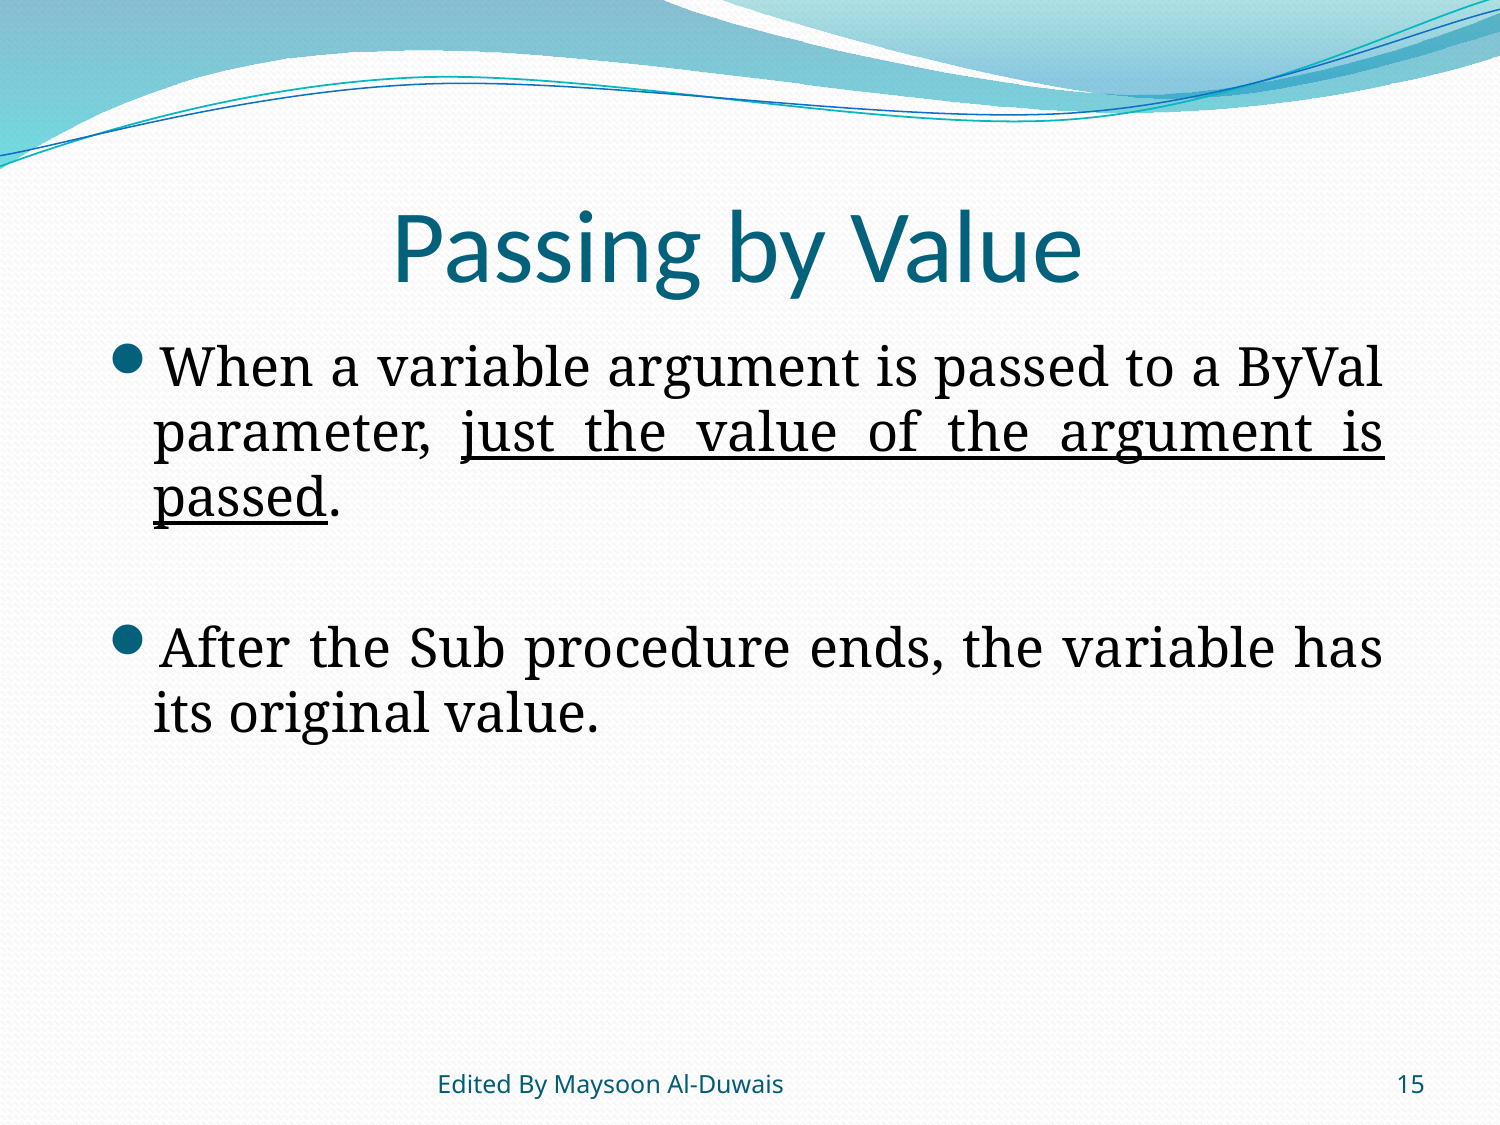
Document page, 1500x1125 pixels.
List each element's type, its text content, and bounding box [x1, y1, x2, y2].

title Passing by Value [75, 115, 1425, 303]
slide_number 15 [1299, 1042, 1425, 1103]
list When a variable argument is passed to a ByVal parameter, just the value of the argument is passed. After the Sub procedure ends, the variable has its original value. [93, 324, 1400, 1006]
footer Edited By Maysoon Al-Duwais [437, 1042, 988, 1103]
